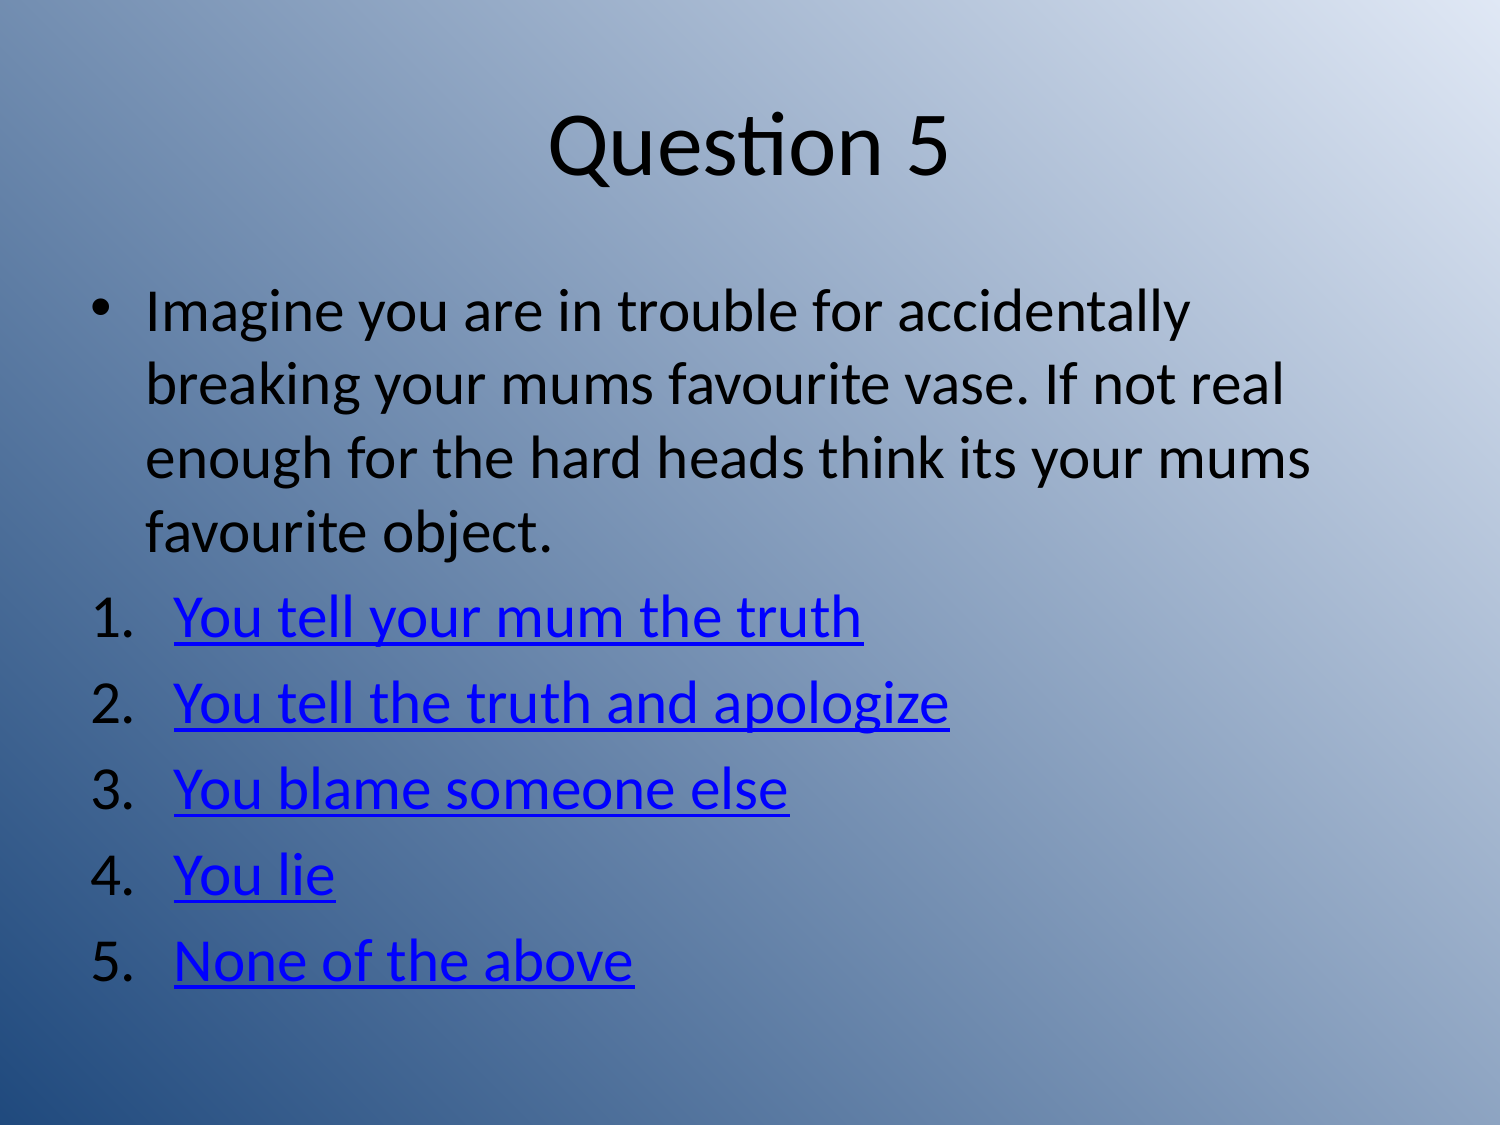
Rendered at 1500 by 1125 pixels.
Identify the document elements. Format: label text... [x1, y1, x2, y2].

title Question 5 [75, 45, 1425, 233]
list Imagine you are in trouble for accidentally breaking your mums favourite vase. If not real enough for the hard heads think its your mums favourite object. You tell your mum the truth You tell the truth and apologize You blame someone else You lie None of the above [75, 262, 1425, 1005]
